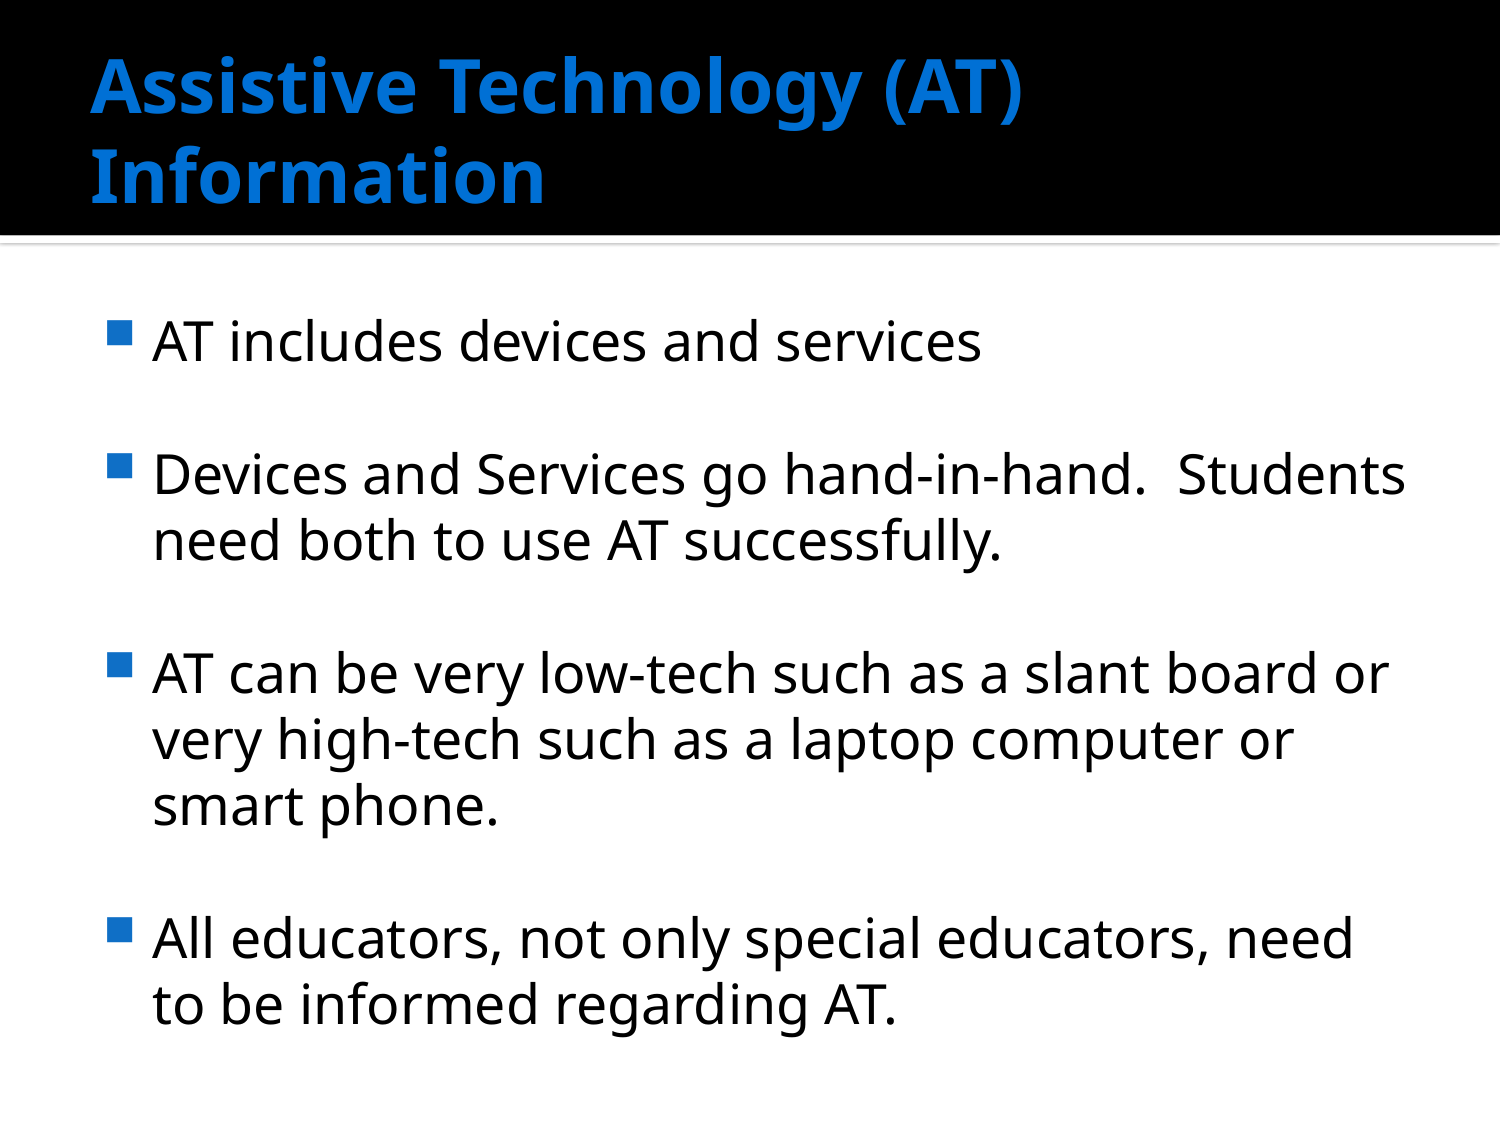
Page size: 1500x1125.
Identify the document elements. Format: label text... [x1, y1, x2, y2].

title Assistive Technology (AT) Information [75, 25, 1425, 231]
list AT includes devices and services Devices and Services go hand-in-hand. Students need both to use AT successfully. AT can be very low-tech such as a slant board or very high-tech such as a laptop computer or smart phone. All educators, not only special educators, need to be informed regarding AT. [75, 291, 1425, 1050]
